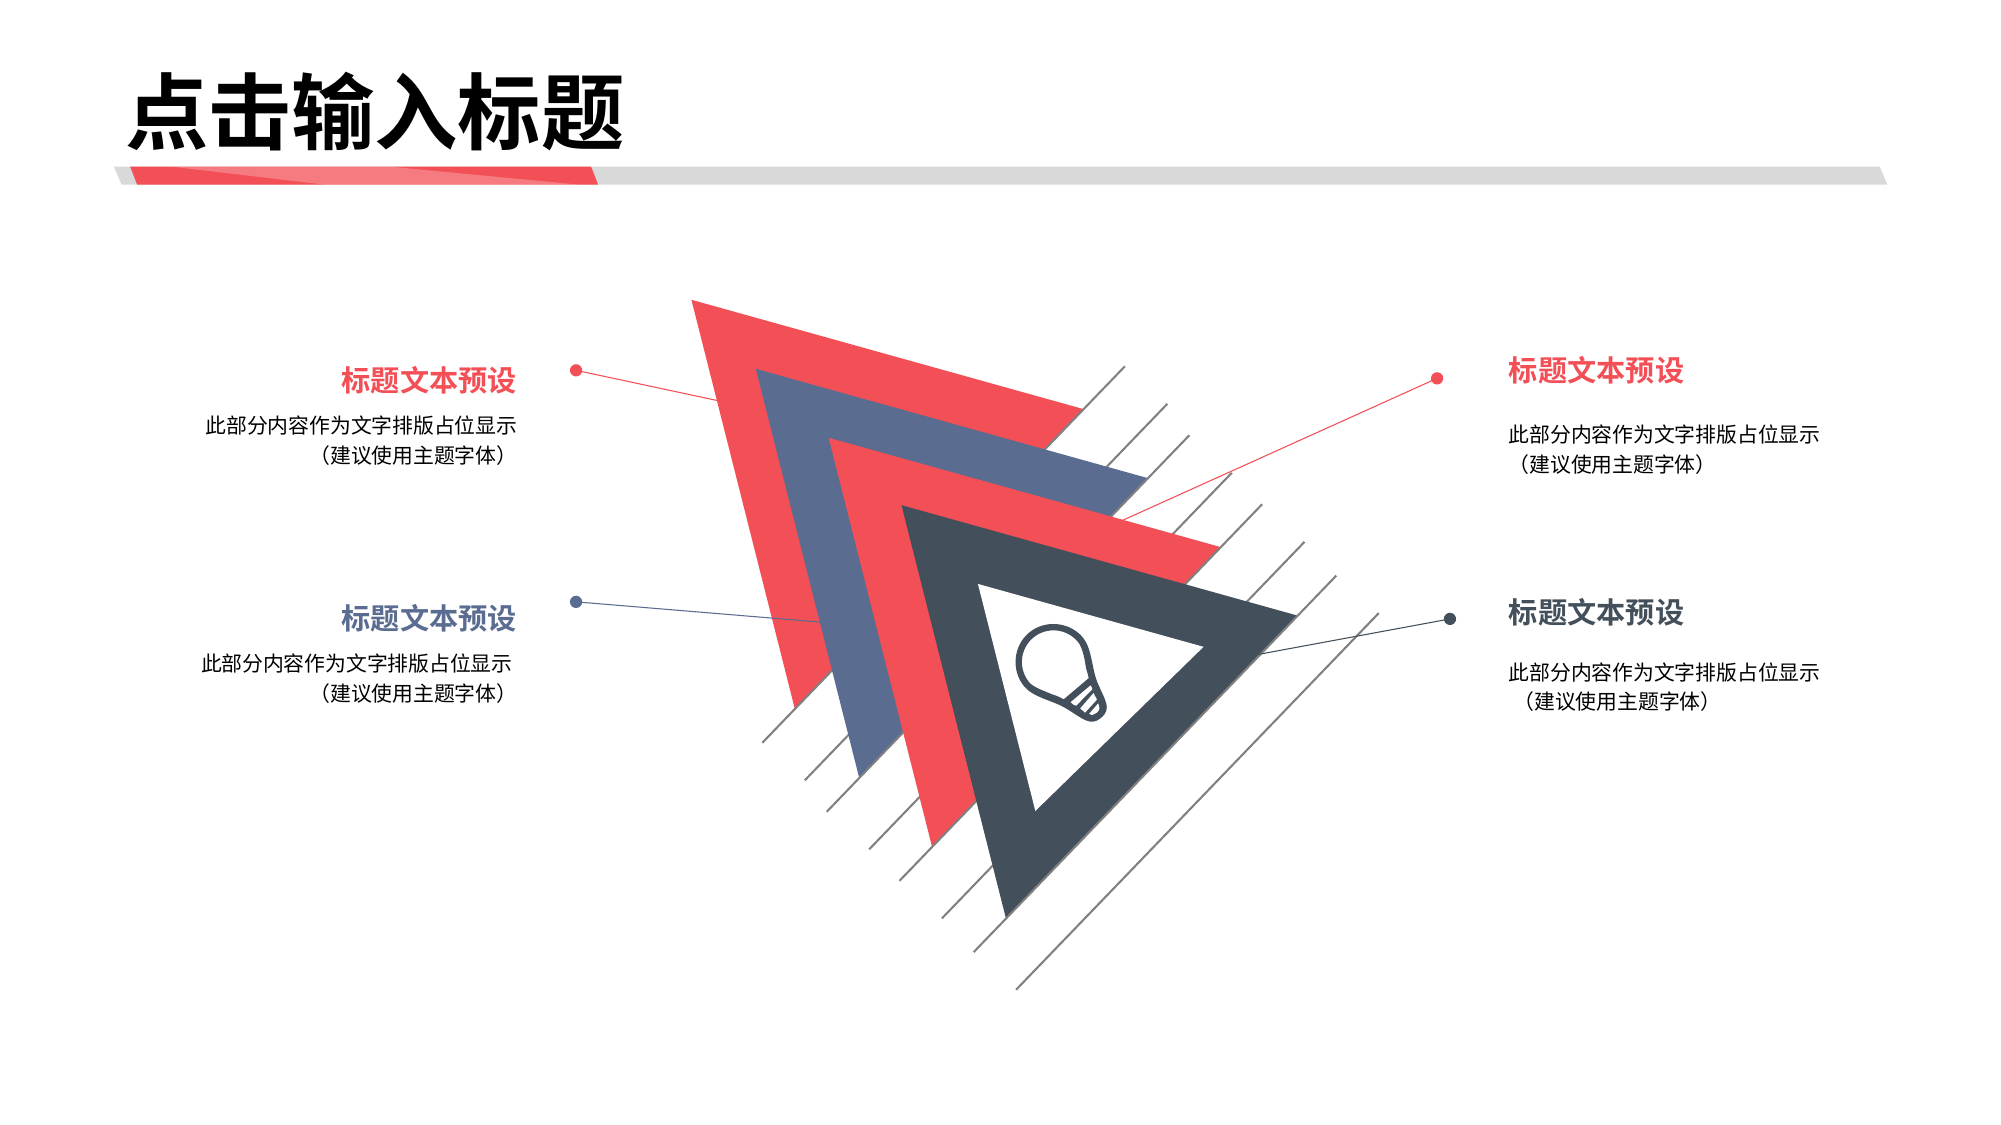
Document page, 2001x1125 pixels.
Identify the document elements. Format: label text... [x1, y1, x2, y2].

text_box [127, 243, 1914, 1096]
title 点击输入标题 [109, 0, 1890, 169]
